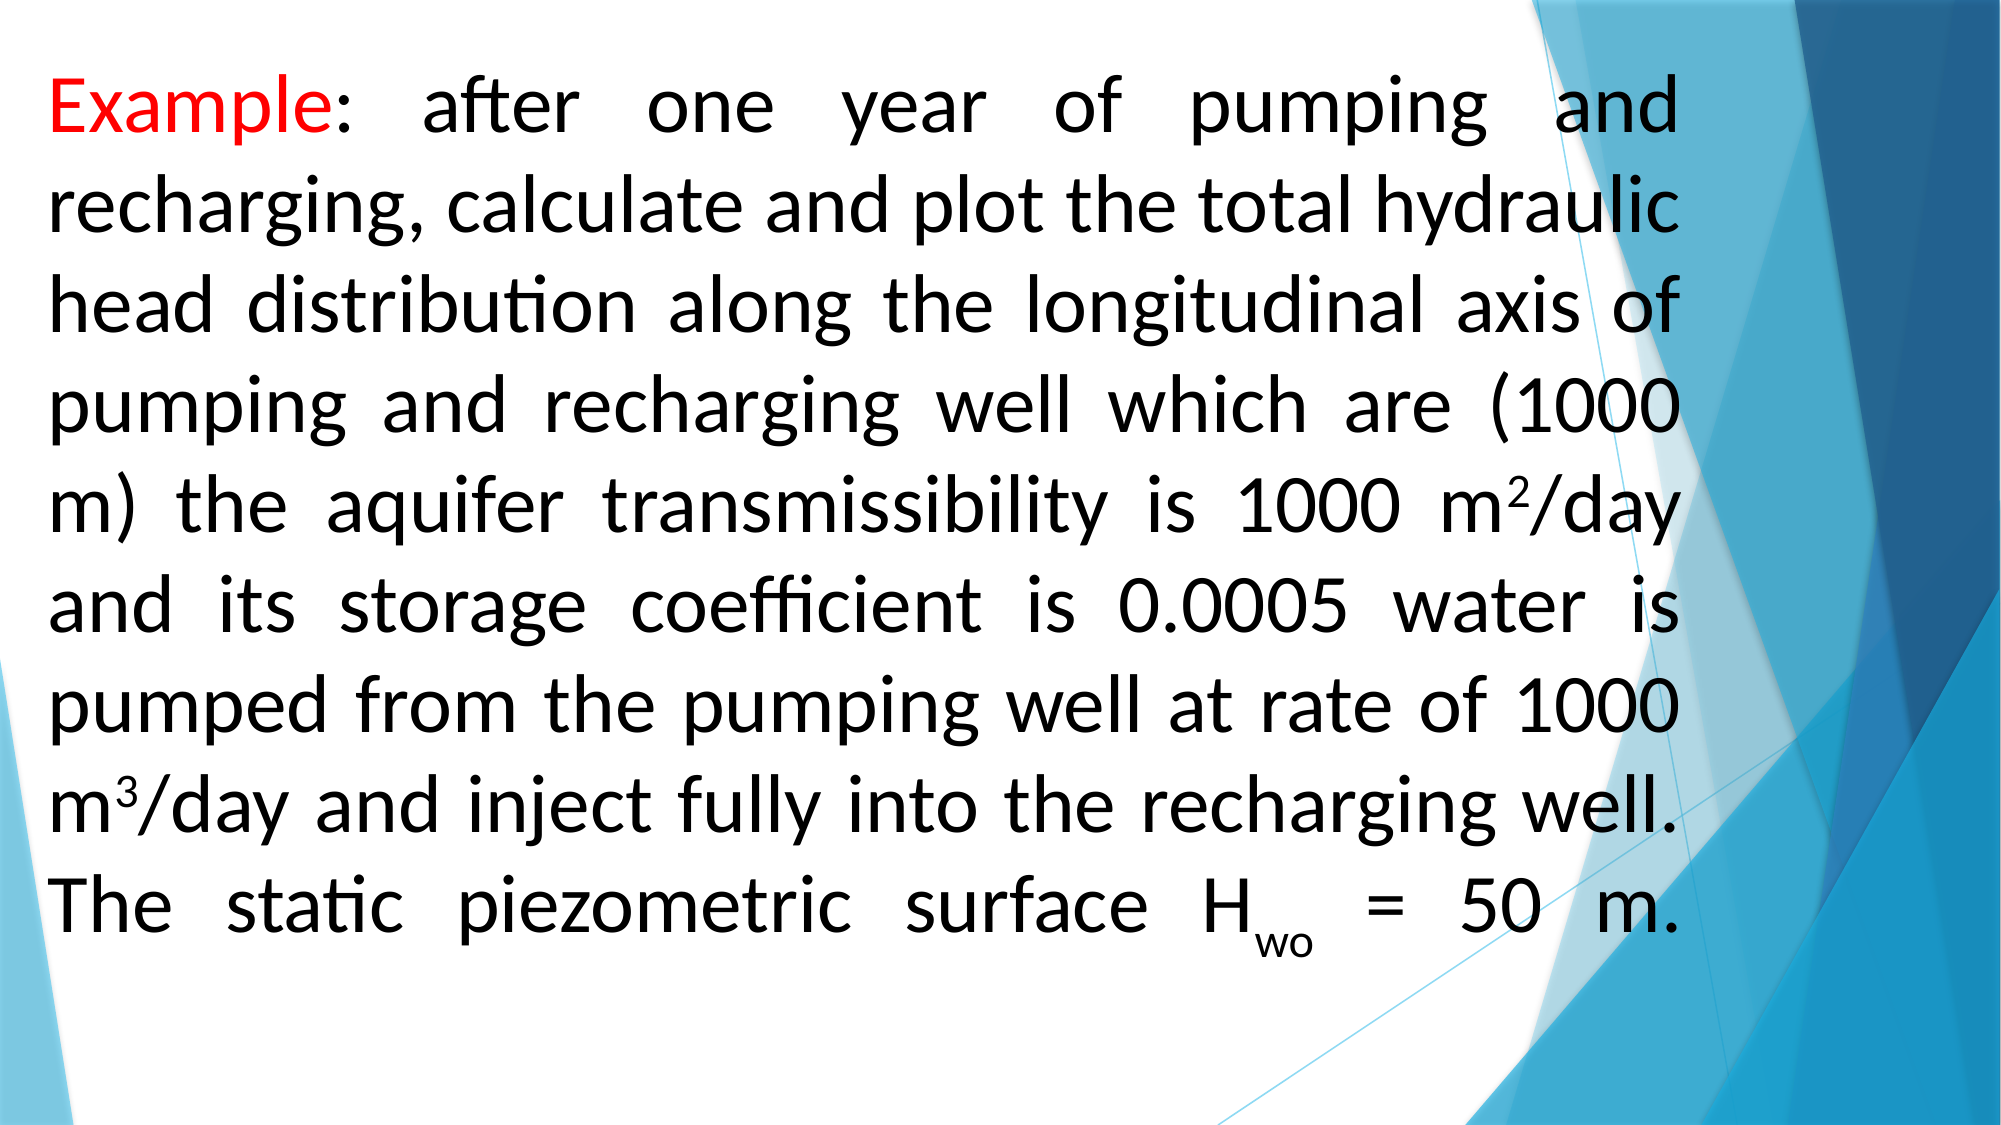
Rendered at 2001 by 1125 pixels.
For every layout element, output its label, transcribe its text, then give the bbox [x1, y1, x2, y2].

title Example: after one year of pumping and recharging, calculate and plot the total hydraulic head distribution along the longitudinal axis of pumping and recharging well which are (1000 m) the aquifer transmissibility is 1000 m2/day and its storage coefficient is 0.0005 water is pumped from the pumping well at rate of 1000 m3/day and inject fully into the recharging well. The static piezometric surface Hwo = 50 m. [32, 41, 1698, 896]
